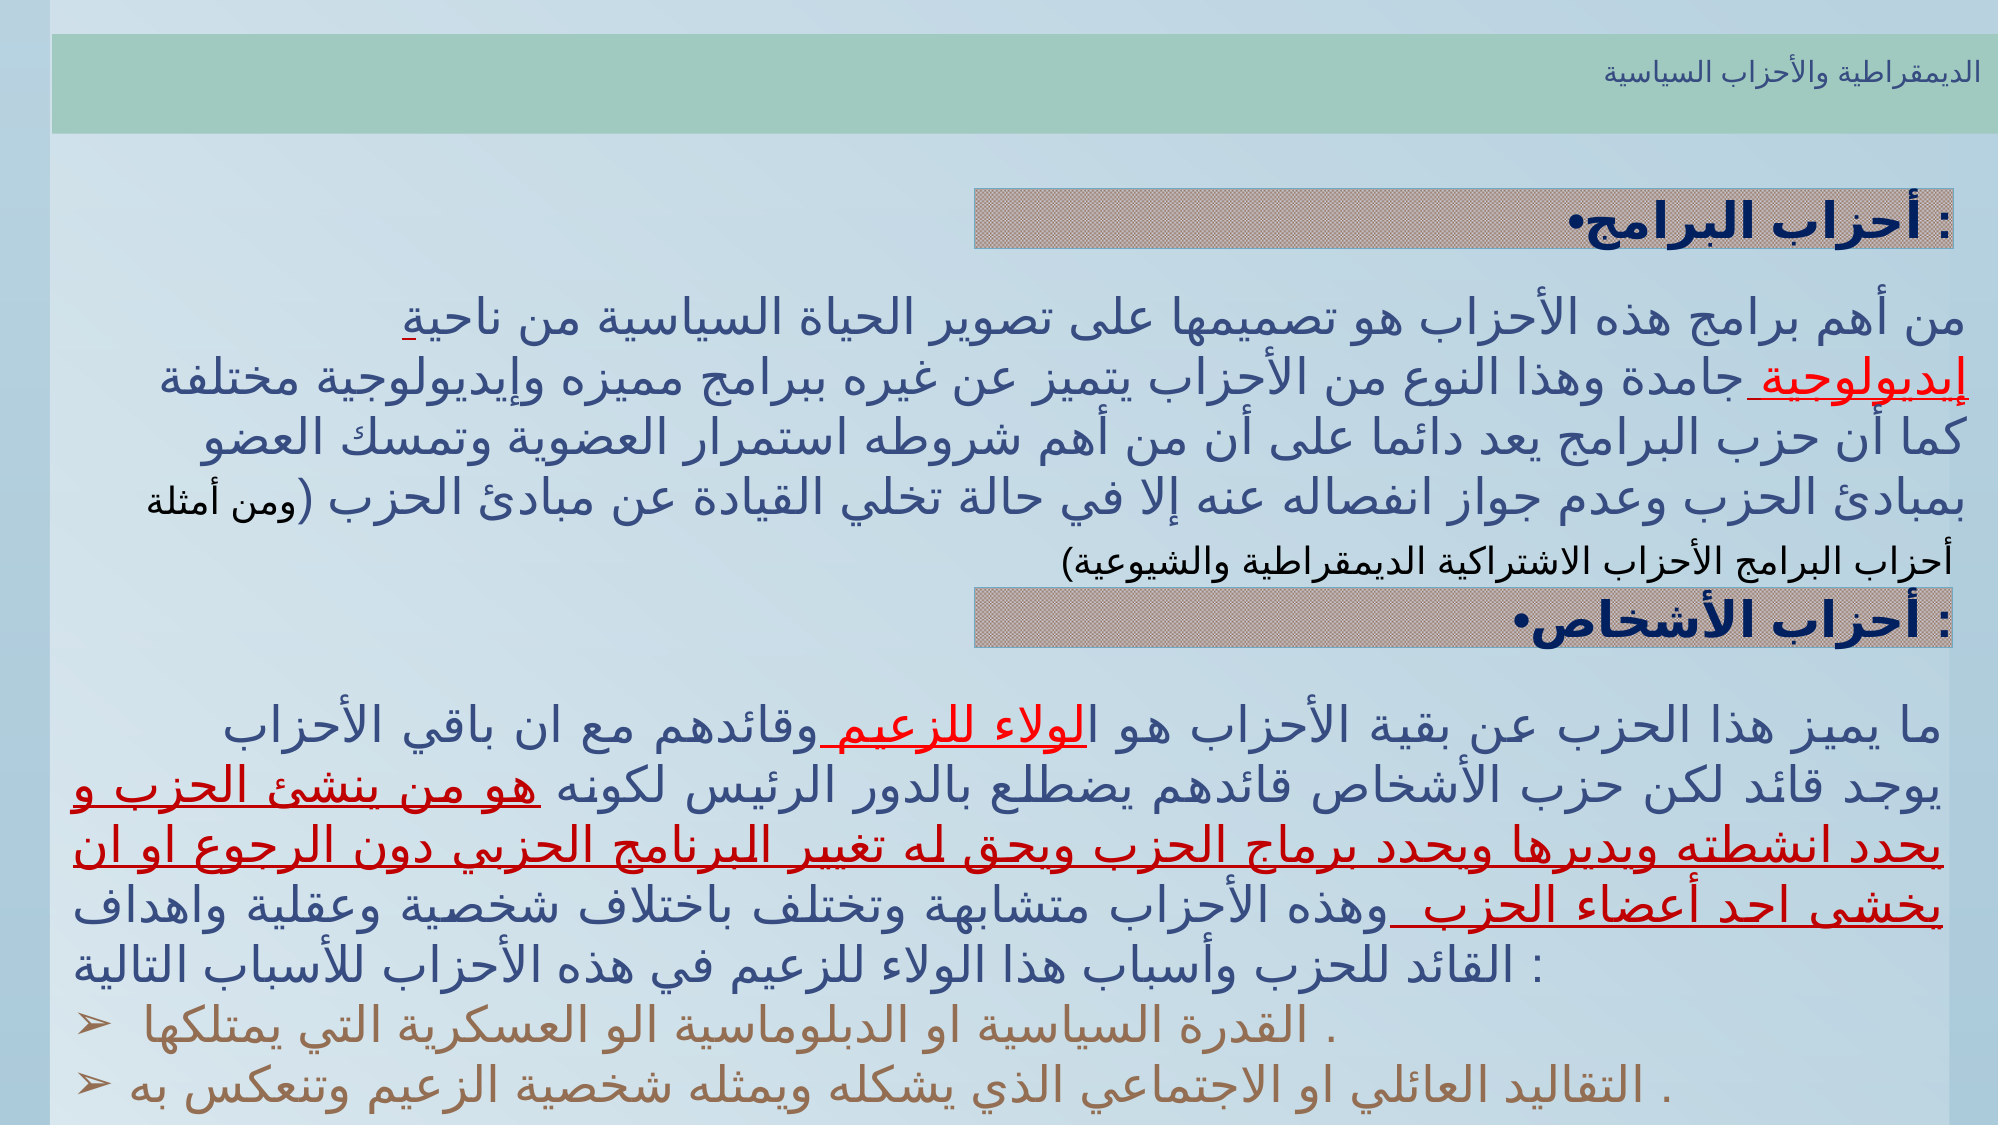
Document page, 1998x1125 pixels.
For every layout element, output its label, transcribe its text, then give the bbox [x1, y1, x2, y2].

text_box •أحزاب الأشخاص : [974, 593, 1953, 648]
text_box الديمقراطية والأحزاب السياسية [52, 34, 1998, 134]
text_box ما يميز هذا الحزب عن بقية الأحزاب هو الولاء للزعيم وقائدهم مع ان باقي الأحزاب يوجد قائد لكن حزب الأشخاص قائدهم يضطلع بالدور الرئيس لكونه هو من ينشئ الحزب و يحدد انشطته ويديرها ويحدد برماج الحزب ويحق له تغيير البرنامج الحزبي دون الرجوع او ان يخشى احد أعضاء الحزب وهذه الأحزاب متشابهة وتختلف باختلاف شخصية وعقلية واهداف القائد للحزب وأسباب هذا الولاء للزعيم في هذه الأحزاب للأسباب التالية : القدرة السياسية او الدبلوماسية الو العسكرية التي يمتلكها . التقاليد العائلي او الاجتماعي الذي يشكله ويمثله شخصية الزعيم وتنعكس به . [65, 624, 1954, 1125]
text_box من أهم برامج هذه الأحزاب هو تصميمها على تصوير الحياة السياسية من ناحية إيديولوجية جامدة وهذا النوع من الأحزاب يتميز عن غيره ببرامج مميزه وإيديولوجية مختلفة كما أن حزب البرامج يعد دائما على أن من أهم شروطه استمرار العضوية وتمسك العضو بمبادئ الحزب وعدم جواز انفصاله عنه إلا في حالة تخلي القيادة عن مبادئ الحزب (ومن أمثلة أحزاب البرامج الأحزاب الاشتراكية الديمقراطية والشيوعية) [124, 277, 1977, 593]
text_box •أحزاب البرامج : [974, 188, 1954, 249]
